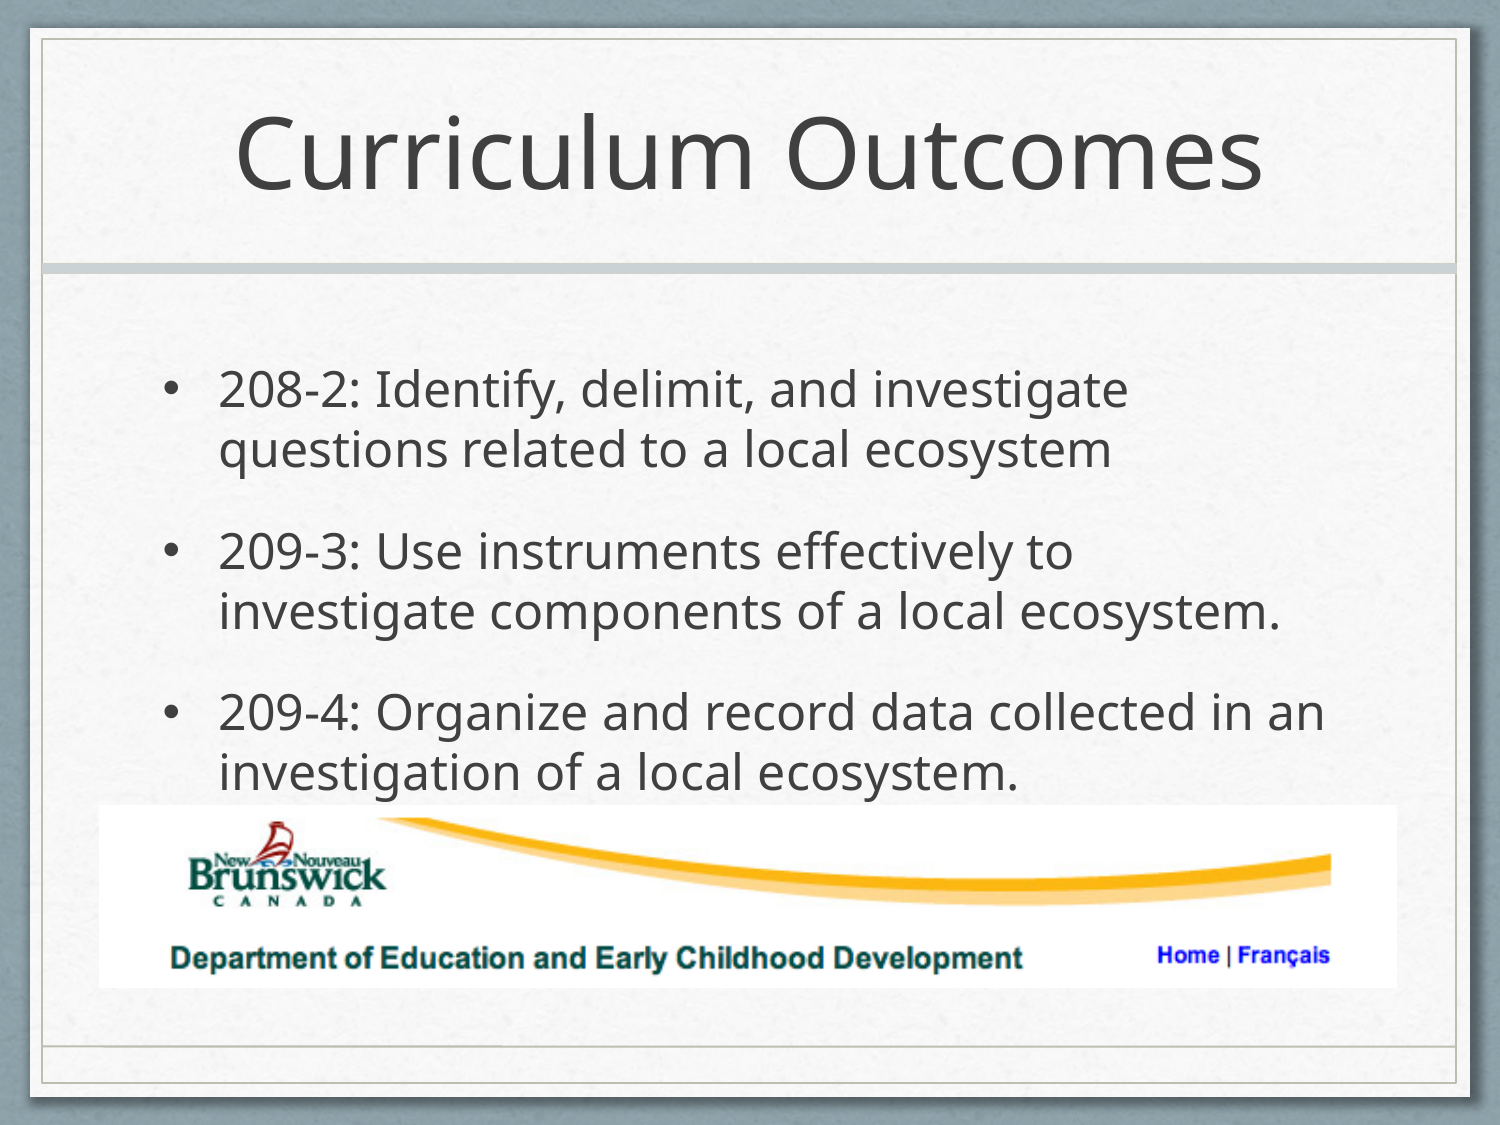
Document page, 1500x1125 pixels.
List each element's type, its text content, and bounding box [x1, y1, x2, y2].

picture [30, 28, 1470, 1097]
title Curriculum Outcomes [147, 40, 1353, 260]
list 208-2: Identify, delimit, and investigate questions related to a local ecosystem 209-3: Use instruments effectively to investigate components of a local ecosystem. 209-4: Organize and record data collected in an investigation of a local ecosystem. [147, 350, 1353, 798]
